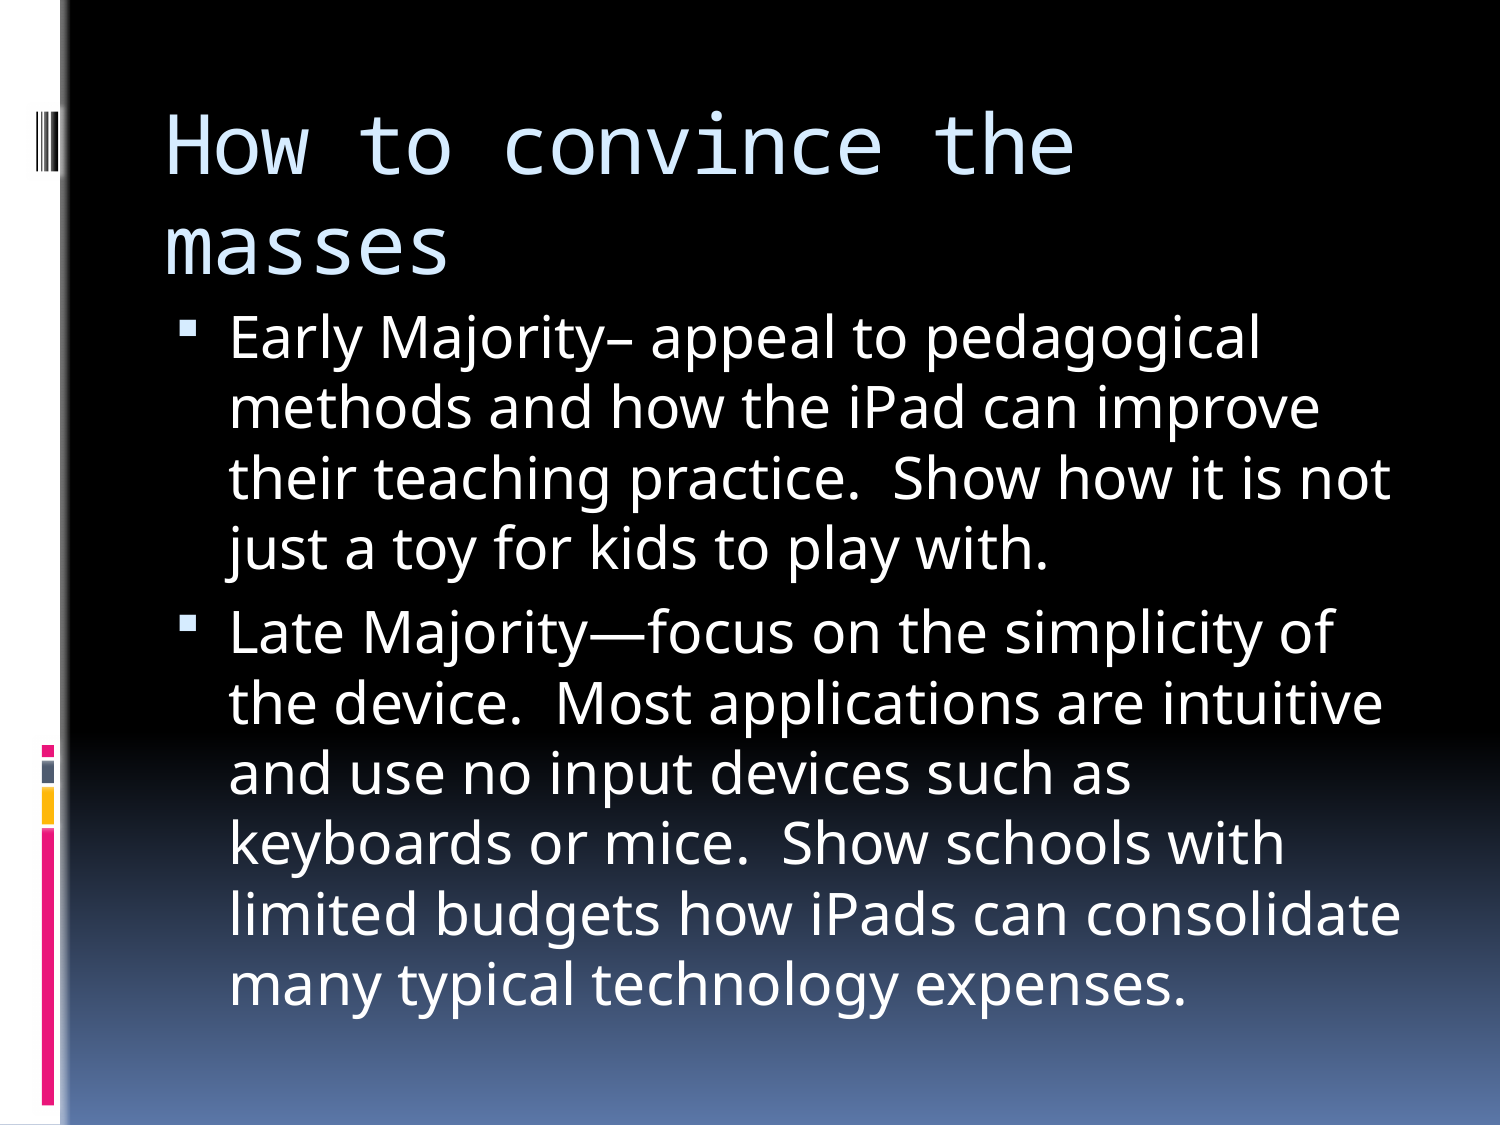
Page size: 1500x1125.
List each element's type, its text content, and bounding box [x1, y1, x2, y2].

list Early Majority– appeal to pedagogical methods and how the iPad can improve their teaching practice. Show how it is not just a toy for kids to play with. Late Majority—focus on the simplicity of the device. Most applications are intuitive and use no input devices such as keyboards or mice. Show schools with limited budgets how iPads can consolidate many typical technology expenses. [150, 292, 1425, 1043]
title How to convince the masses [150, 83, 1425, 234]
